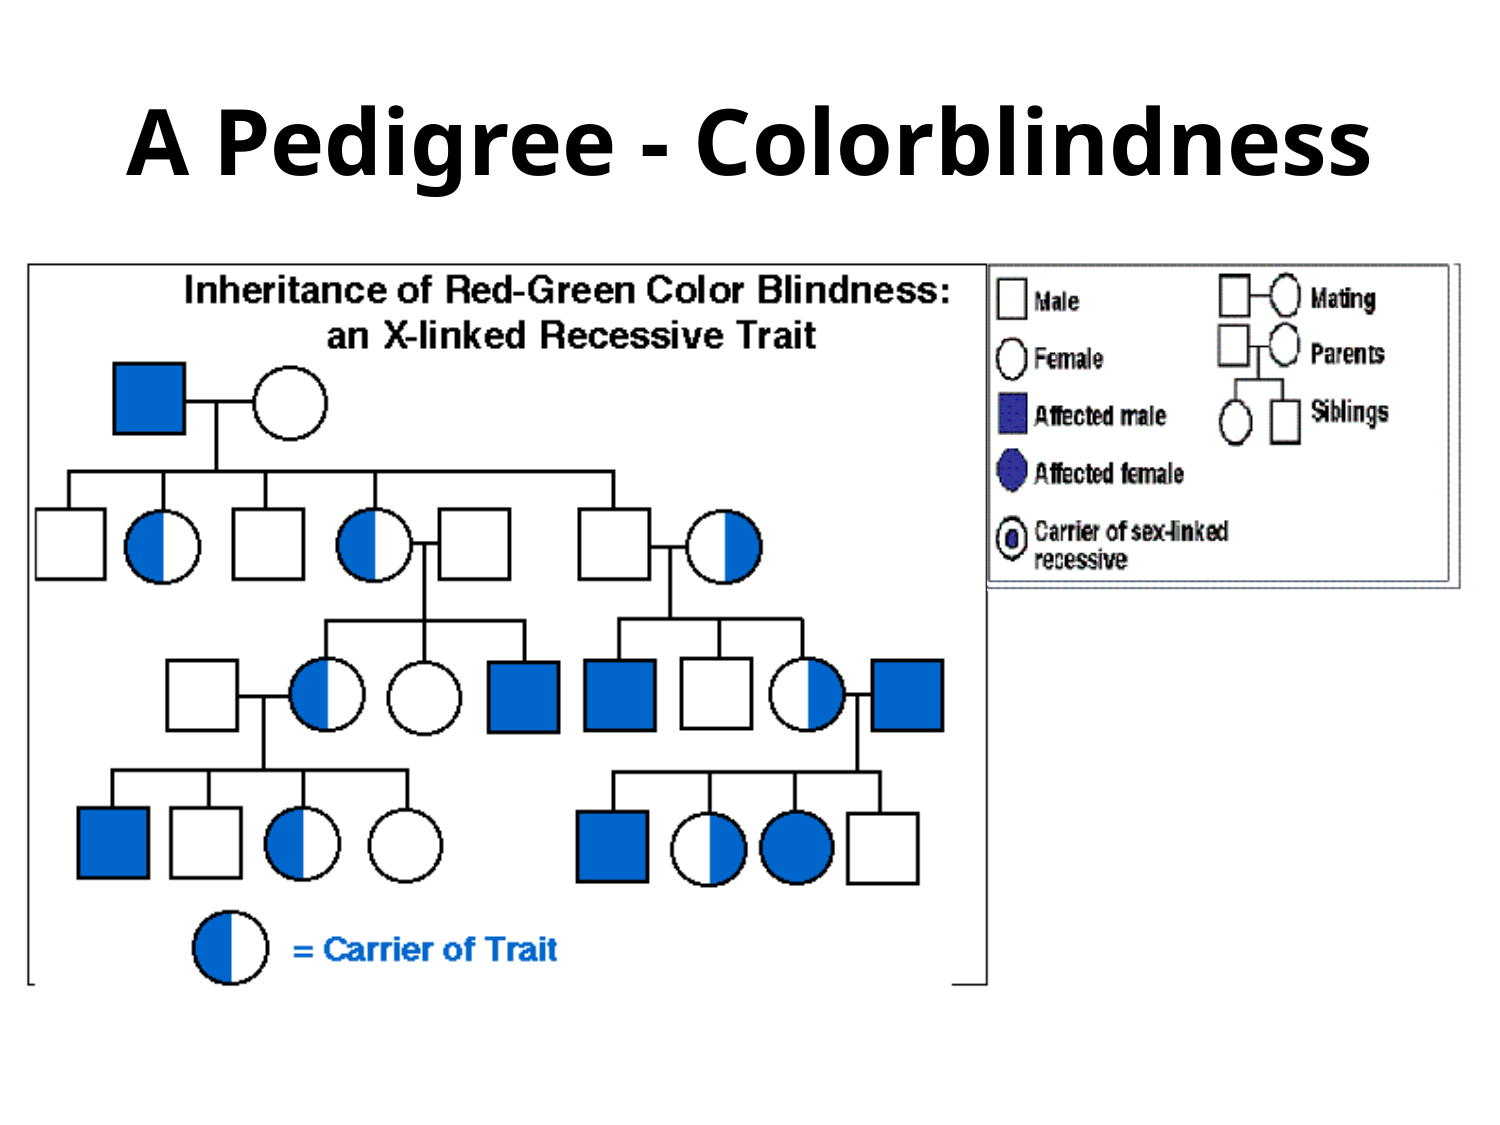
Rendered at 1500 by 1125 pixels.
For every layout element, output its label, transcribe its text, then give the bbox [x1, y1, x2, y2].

title A Pedigree - Colorblindness [74, 44, 1426, 233]
picture [24, 262, 1463, 988]
